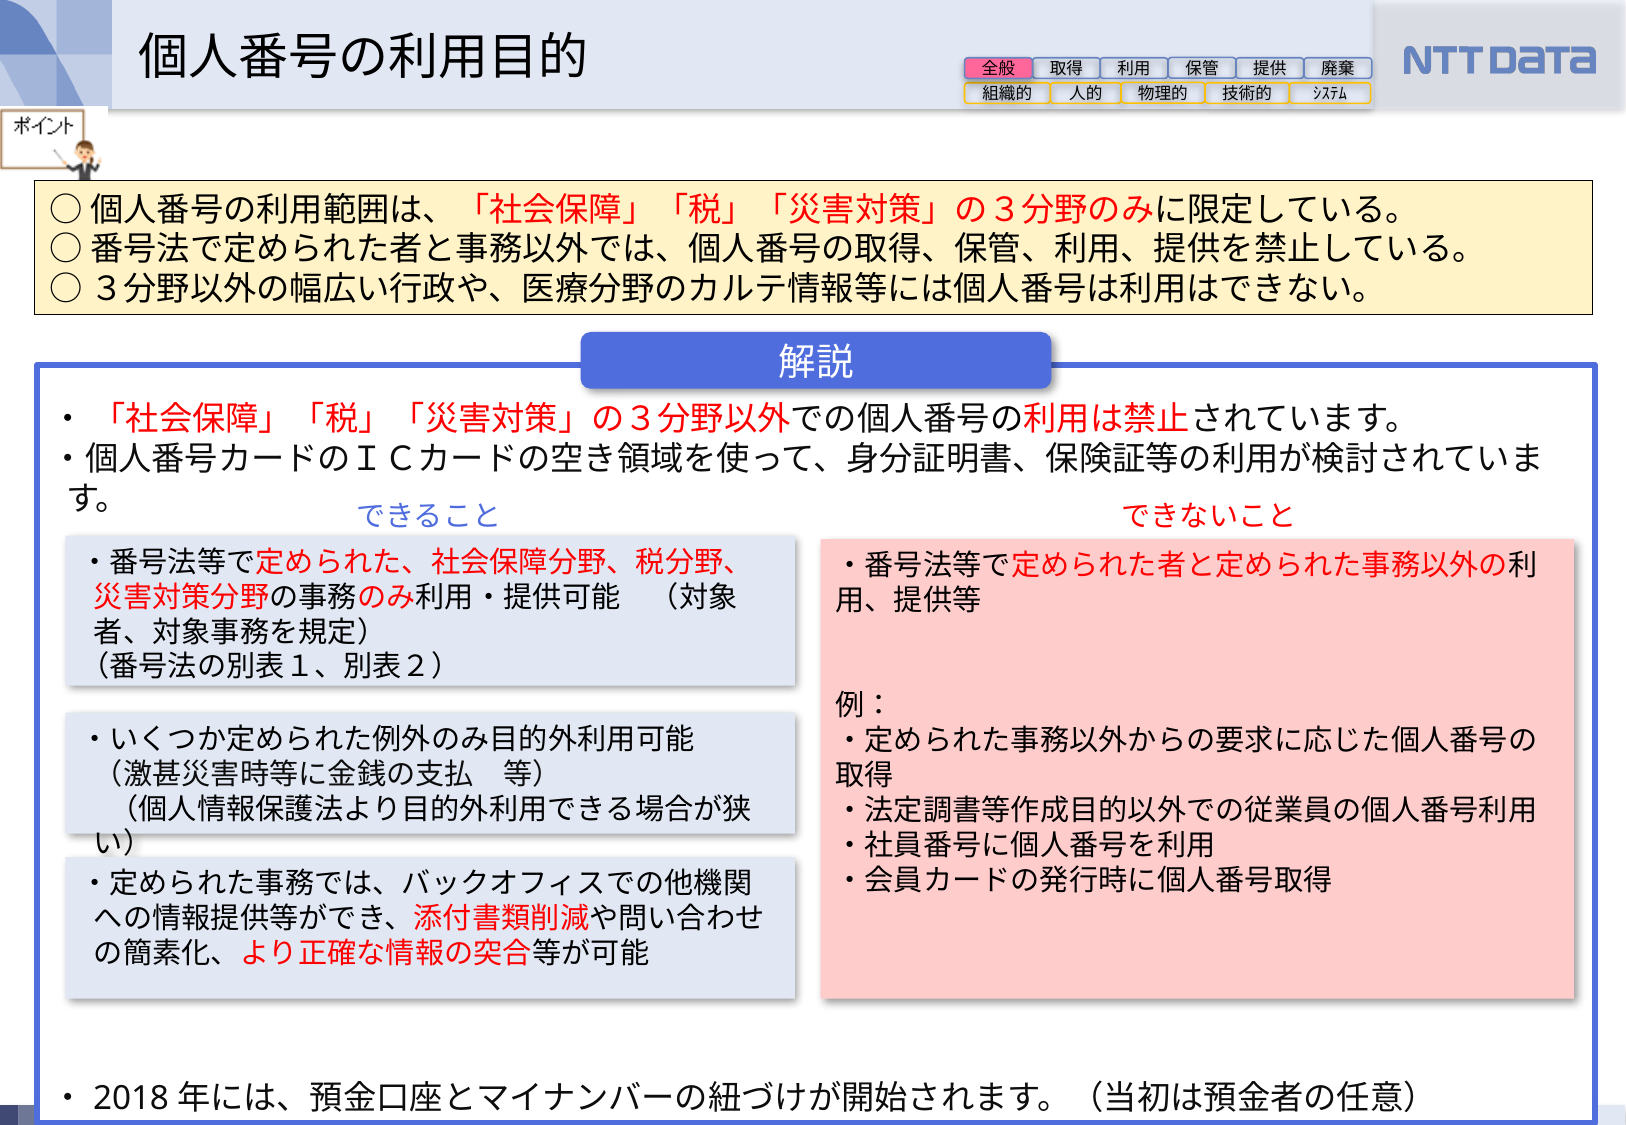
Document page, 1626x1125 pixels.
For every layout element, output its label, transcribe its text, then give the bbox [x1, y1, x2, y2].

text_box ・番号法等で定められた者と定められた事務以外の利用、提供等 例： ・定められた事務以外からの要求に応じた個人番号の取得 ・法定調書等作成目的以外での従業員の個人番号利用 ・社員番号に個人番号を利用 ・会員カードの発行時に個人番号取得 [820, 538, 1575, 1000]
text_box ○個人番号の利用範囲は、「社会保障」「税」「災害対策」の３分野のみに限定している。 ○番号法で定められた者と事務以外では、個人番号の取得、保管、利用、提供を禁止している。 ○３分野以外の幅広い行政や、医療分野のカルテ情報等には個人番号は利用はできない。 [34, 180, 1593, 315]
picture [1404, 46, 1596, 74]
text_box ・番号法等で定められた、社会保障分野、税分野、災害対策分野の事務のみ利用・提供可能 （対象者、対象事務を規定） （番号法の別表１、別表２） [65, 535, 796, 686]
text_box できないこと [1106, 489, 1365, 537]
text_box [964, 57, 1373, 104]
picture [0, 0, 110, 194]
text_box 解説 [580, 332, 1052, 389]
text_box ・定められた事務では、バックオフィスでの他機関への情報提供等ができ、添付書類削減や問い合わせの簡素化、より正確な情報の突合等が可能 [65, 856, 796, 1000]
text_box できること [341, 489, 551, 540]
text_box ・ 「社会保障」「税」「災害対策」の３分野以外での個人番号の利用は禁止されています。 ・個人番号カードのＩＣカードの空き領域を使って、身分証明書、保険証等の利用が検討されています。 ・2018年には、預金口座とマイナンバーの紐づけが開始されます。（当初は預金者の任意） [37, 364, 1595, 1124]
text_box ・いくつか定められた例外のみ目的外利用可能 （激甚災害時等に金銭の支払 等） （個人情報保護法より目的外利用できる場合が狭い） [65, 712, 796, 834]
title 個人番号の利用目的 [110, 0, 1363, 110]
